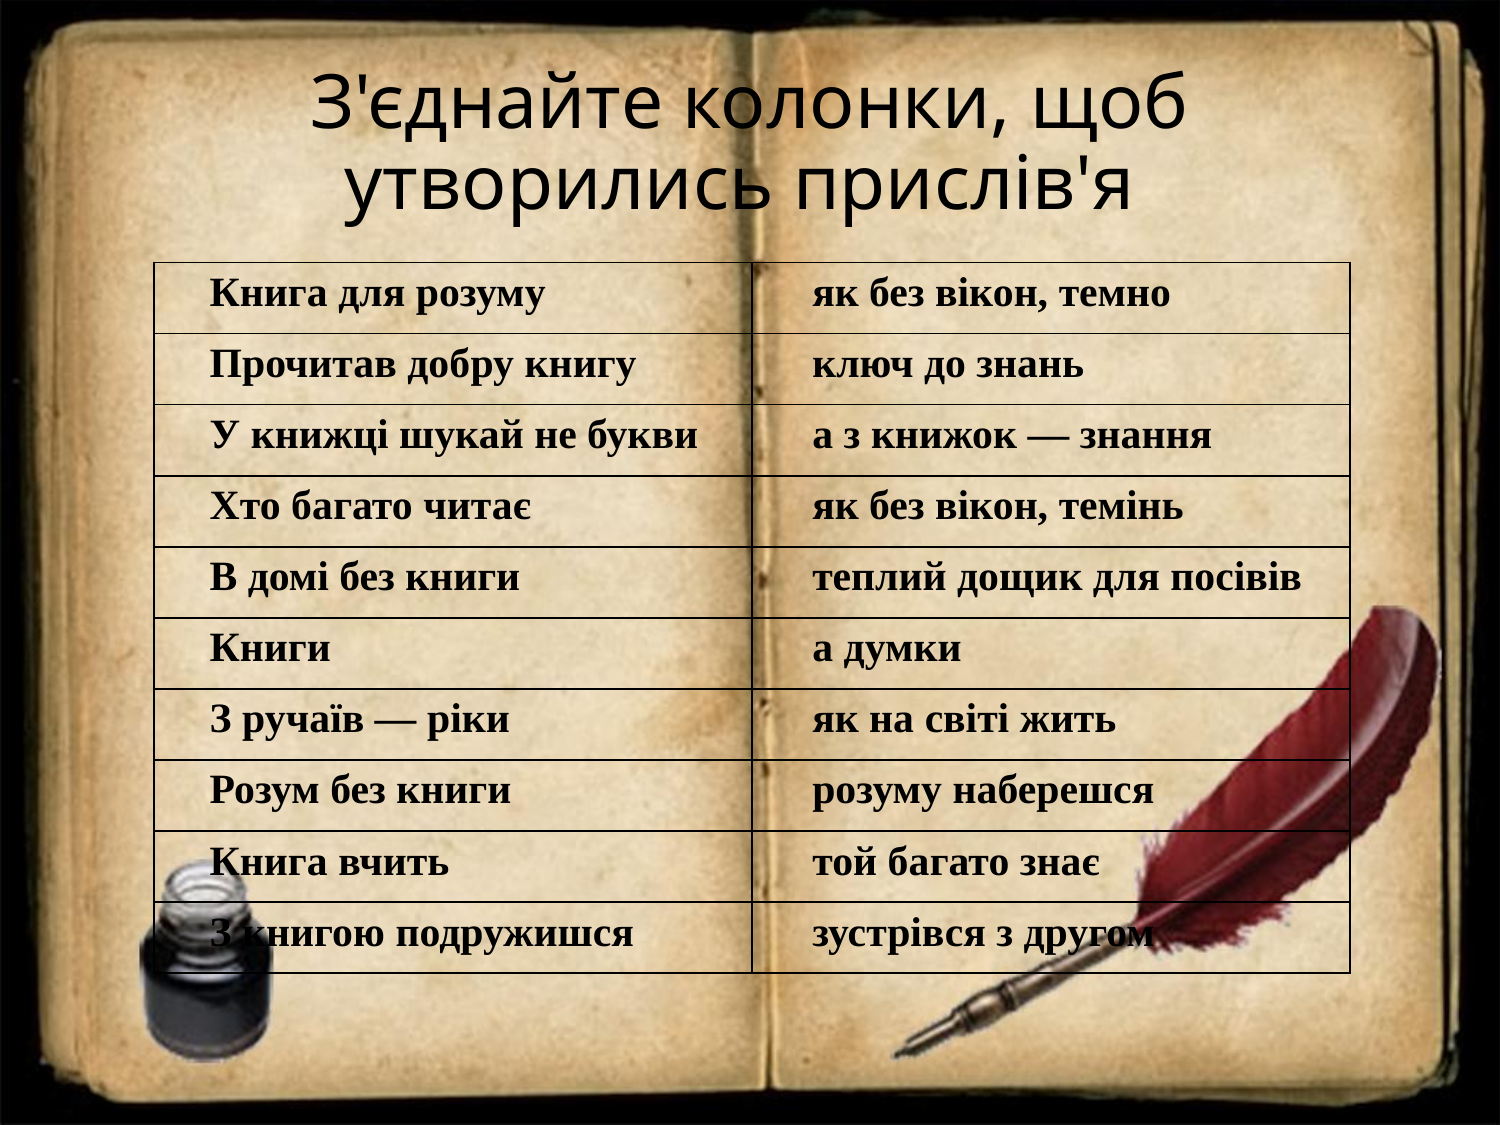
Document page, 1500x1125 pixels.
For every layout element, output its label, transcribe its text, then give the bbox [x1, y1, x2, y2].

picture [0, 0, 1500, 1125]
table_cell У книжці шукай не букви [155, 405, 751, 475]
table_cell той багато знає [753, 832, 1349, 901]
table_cell теплий дощик для посівів [753, 548, 1349, 617]
table_header як без вікон, темно [753, 263, 1349, 333]
table_cell Прочитав добру книгу [155, 334, 751, 404]
table_cell З книгою подружишся [155, 903, 751, 972]
table_cell Хто багато читає [155, 477, 751, 546]
table_cell як без вікон, темінь [753, 477, 1349, 546]
title З'єднайте колонки, щоб утворились прислів'я [103, 59, 1397, 229]
table_cell розуму наберешся [753, 761, 1349, 830]
table_cell зустрівся з другом [753, 903, 1349, 972]
table_cell З ручаїв — ріки [155, 690, 751, 759]
table_cell Розум без книги [155, 761, 751, 830]
table_cell Книги [155, 619, 751, 688]
table_cell Книга вчить [155, 832, 751, 901]
table_cell як на світі жить [753, 690, 1349, 759]
table_cell а з книжок — знання [753, 405, 1349, 475]
table_header Книга для розуму [155, 263, 751, 333]
table_cell а думки [753, 619, 1349, 688]
table_cell В домі без книги [155, 548, 751, 617]
table_cell ключ до знань [753, 334, 1349, 404]
